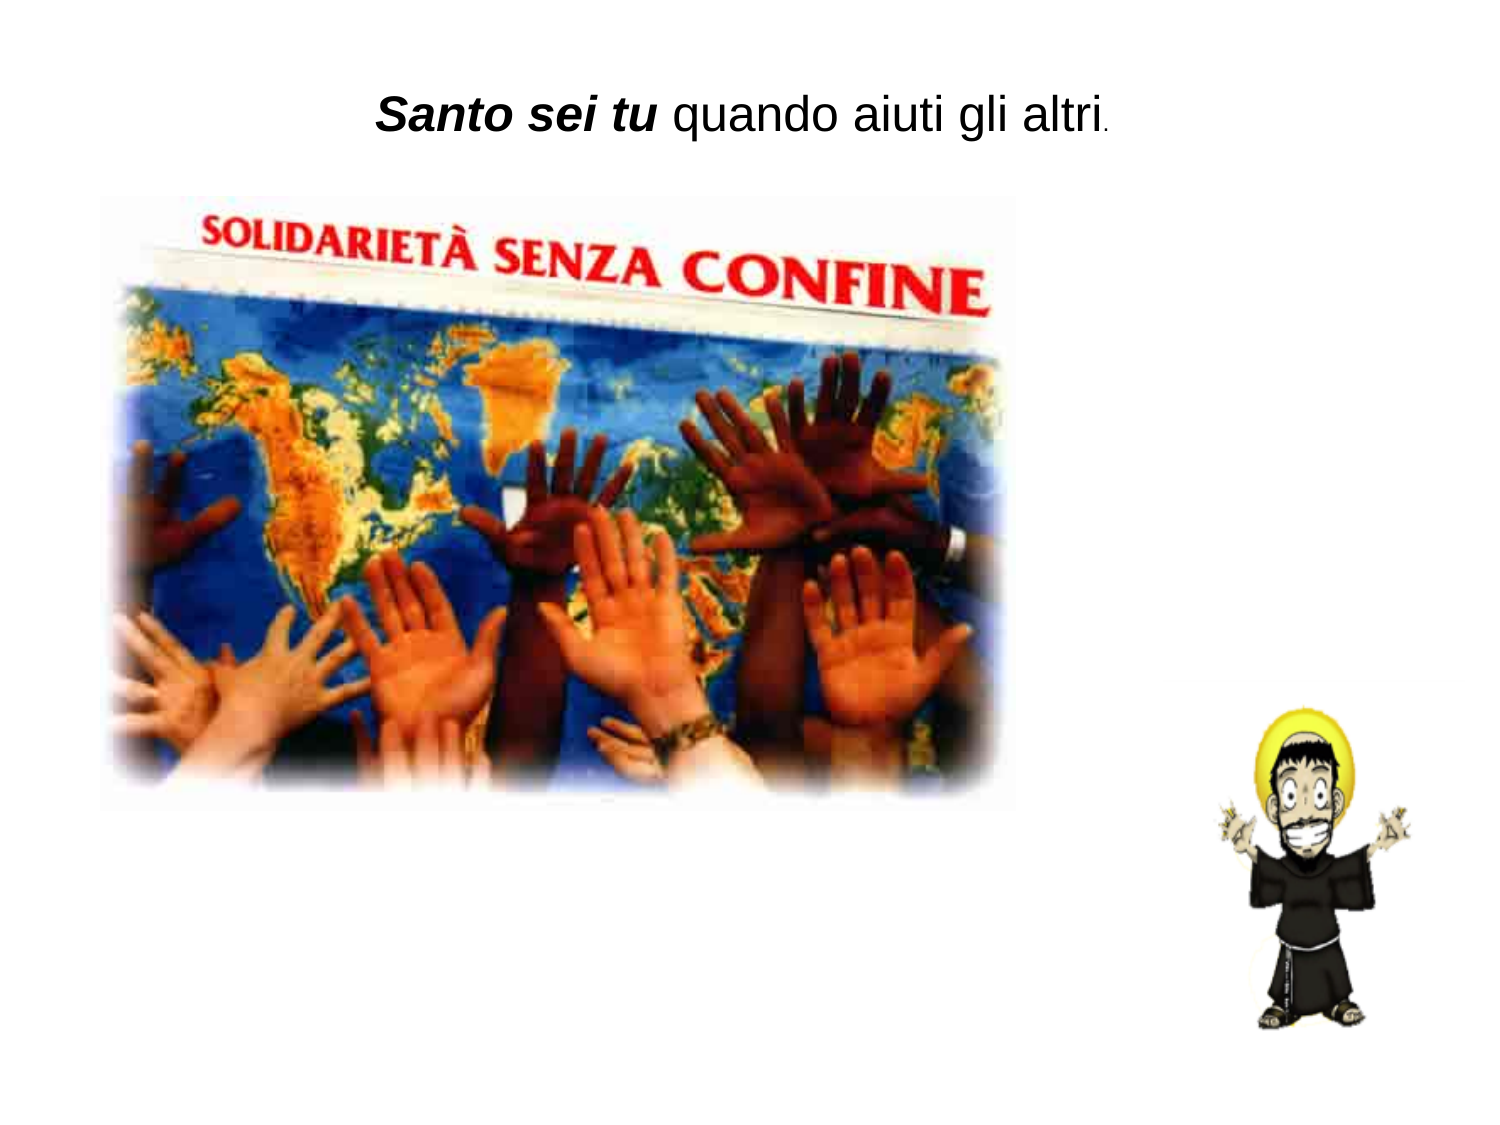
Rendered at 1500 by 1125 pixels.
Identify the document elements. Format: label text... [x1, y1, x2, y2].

picture [1163, 680, 1465, 1083]
text_box Santo sei tu quando aiuti gli altri. [359, 73, 1140, 149]
picture [100, 196, 1016, 811]
